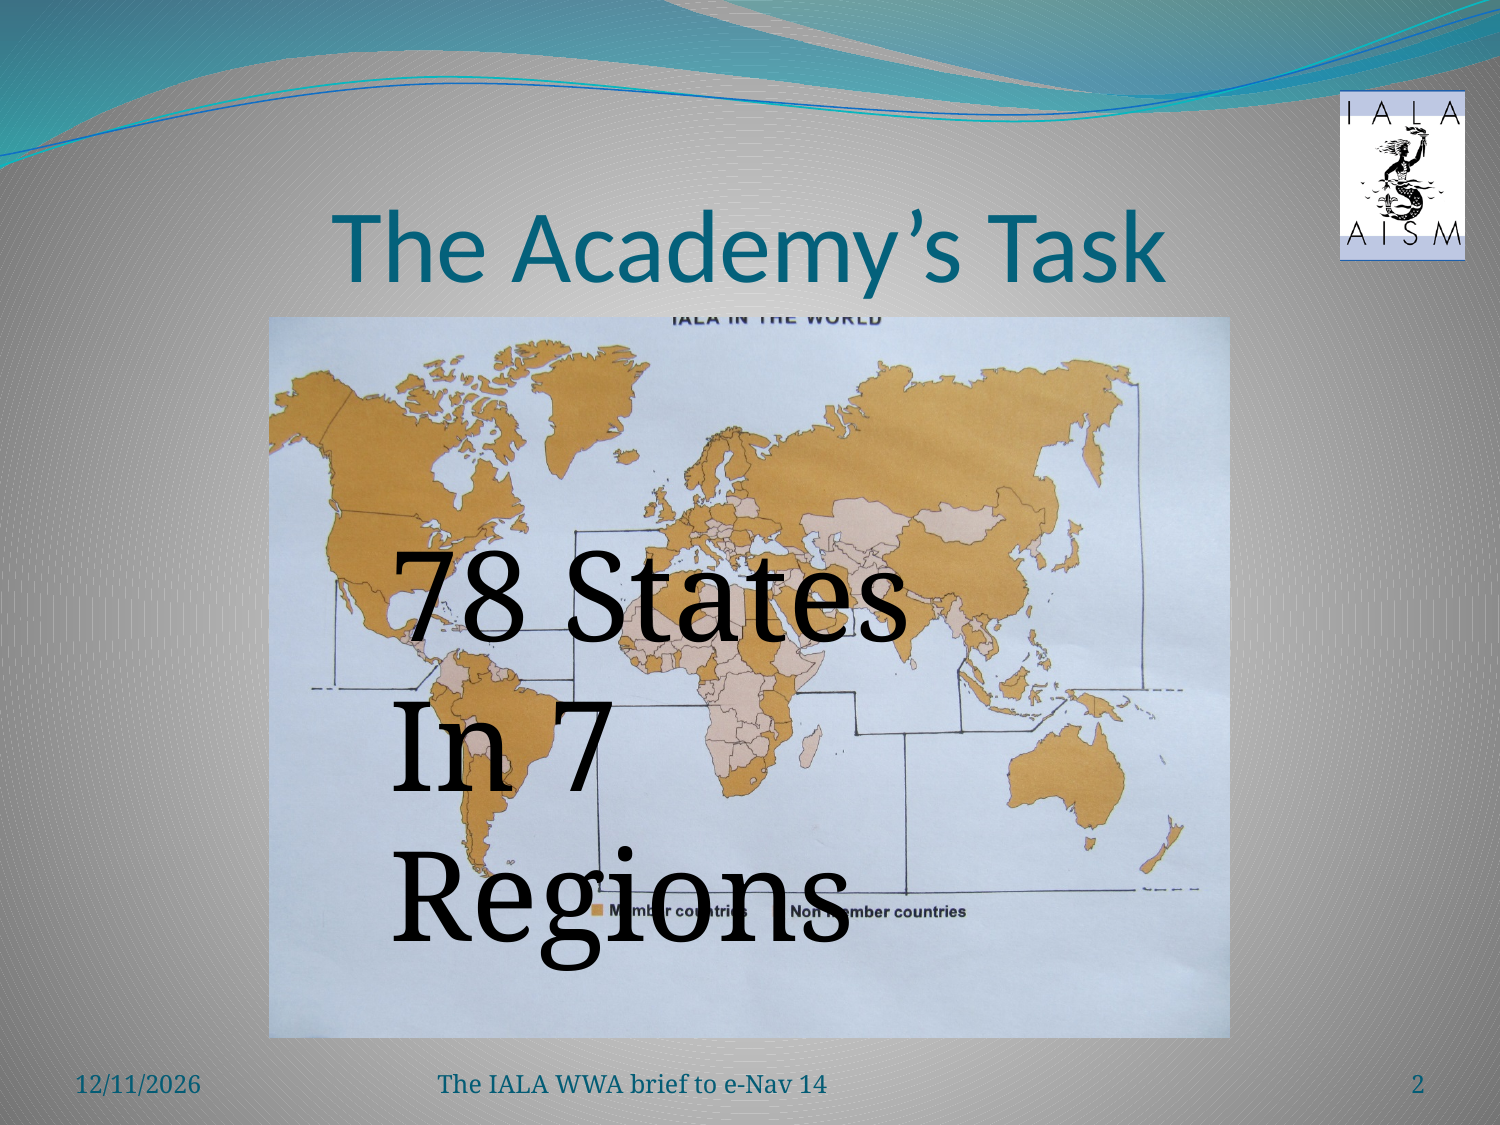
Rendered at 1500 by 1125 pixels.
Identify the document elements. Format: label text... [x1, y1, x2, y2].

slide_number 2 [1299, 1042, 1425, 1103]
footer The IALA WWA brief to e-Nav 14 [437, 1051, 988, 1103]
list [269, 317, 1231, 1038]
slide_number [75, 1042, 425, 1103]
picture [1340, 90, 1465, 261]
title The Academy’s Task [75, 115, 1425, 303]
